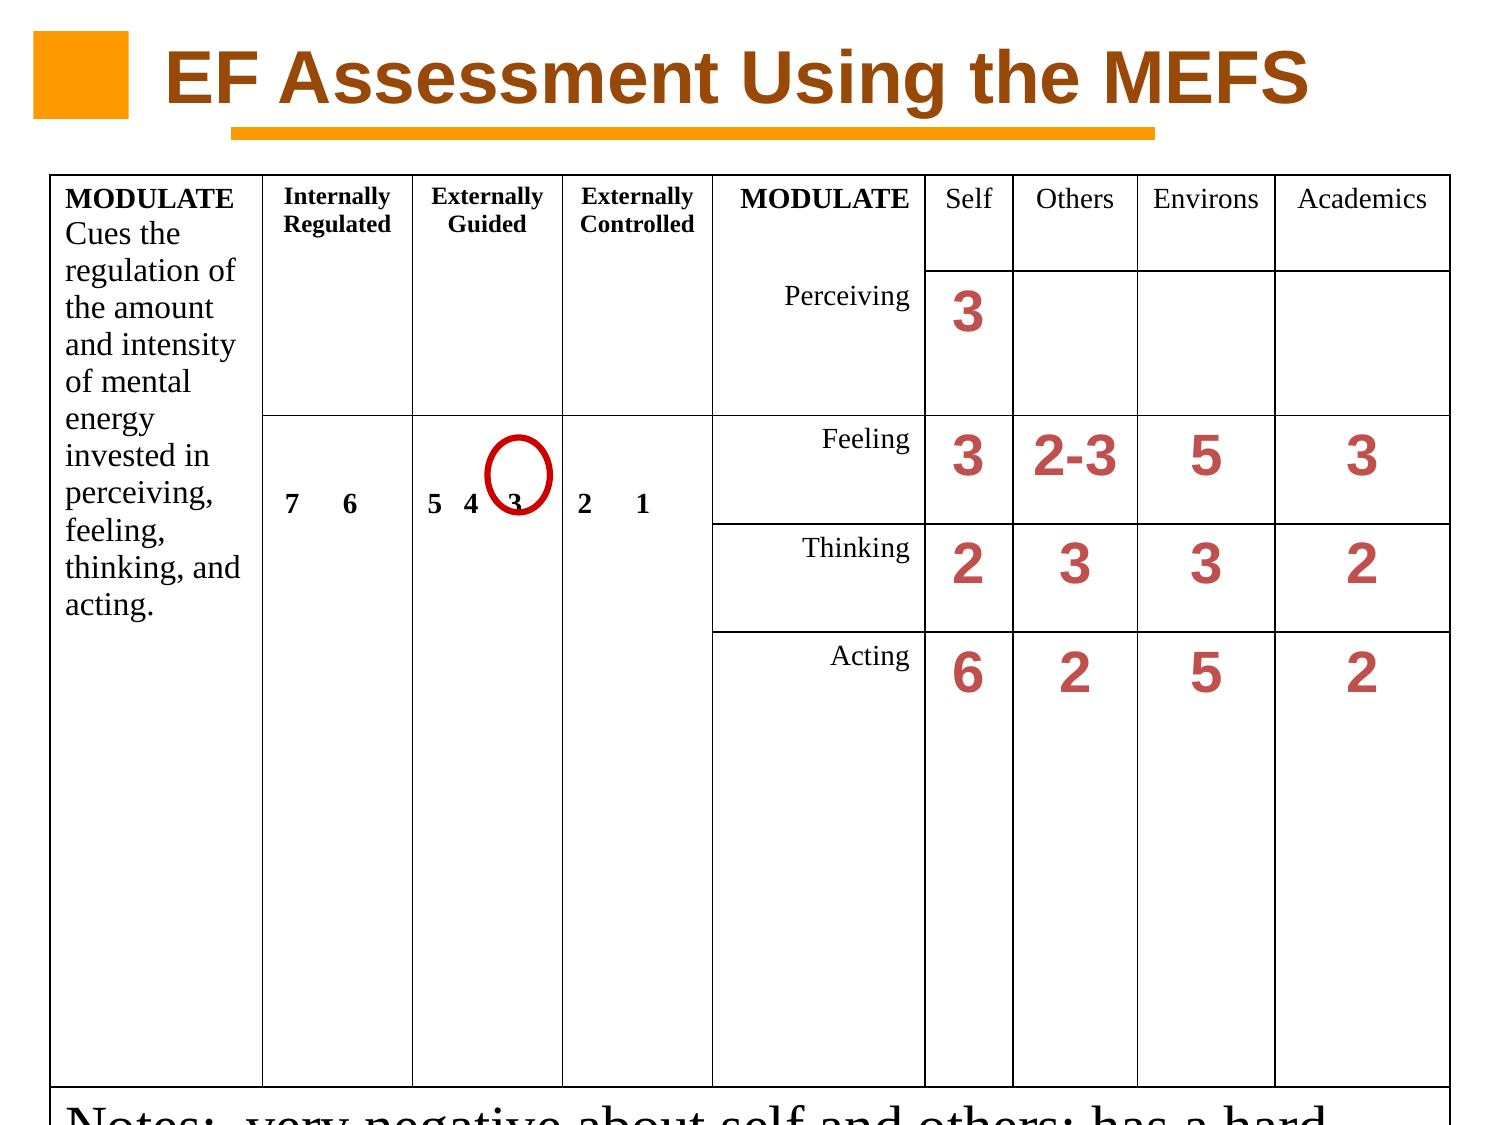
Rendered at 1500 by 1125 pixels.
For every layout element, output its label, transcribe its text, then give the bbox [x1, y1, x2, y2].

table_header MODULATE Cues the regulation of the amount and intensity of mental energy invested in perceiving, feeling, thinking, and acting. [51, 176, 262, 1086]
table_header Self [926, 176, 1012, 270]
table_cell [1276, 272, 1449, 415]
table_cell 2 1 [563, 416, 712, 1086]
table_header Academics [1276, 176, 1449, 270]
table_header MODULATE Perceiving [713, 176, 924, 415]
table_cell 2 [1276, 525, 1449, 631]
table_cell [1014, 272, 1137, 415]
table_header Others [1014, 176, 1137, 270]
table_cell [1138, 272, 1274, 415]
table_cell 5 [1138, 633, 1274, 1086]
table_cell 3 [926, 272, 1012, 415]
table_cell Notes: very negative about self and others; has a hard time returning to a calm state once agitated; finds academic work extremely frustrating; cannot modulate attitude toward schoolwork. [51, 1088, 1449, 1125]
table_cell 5 [1138, 416, 1274, 523]
table_cell 3 [1014, 525, 1137, 631]
table_header Internally Regulated [263, 176, 412, 415]
table_cell Feeling [713, 416, 924, 523]
table_header Externally Guided [413, 176, 562, 415]
text_box [31, 29, 131, 121]
table_cell 3 [1138, 525, 1274, 631]
table_cell 2 [1276, 633, 1449, 1086]
table_cell 2 [1014, 633, 1137, 1086]
table_cell 6 [926, 633, 1012, 1086]
table_cell 3 [1276, 416, 1449, 523]
table_cell 2 [926, 525, 1012, 631]
table_header Externally Controlled [563, 176, 712, 415]
table_cell 5 4 3 [413, 416, 562, 1086]
text_box [487, 437, 550, 513]
table_header Environs [1138, 176, 1274, 270]
table_cell Acting [713, 633, 924, 1086]
table_cell 7 6 [263, 416, 412, 1086]
table_cell Thinking [713, 525, 924, 631]
table_cell 3 [926, 416, 1012, 523]
table_cell 2-3 [1014, 416, 1137, 523]
text_box EF Assessment Using the MEFS [149, 11, 1461, 136]
